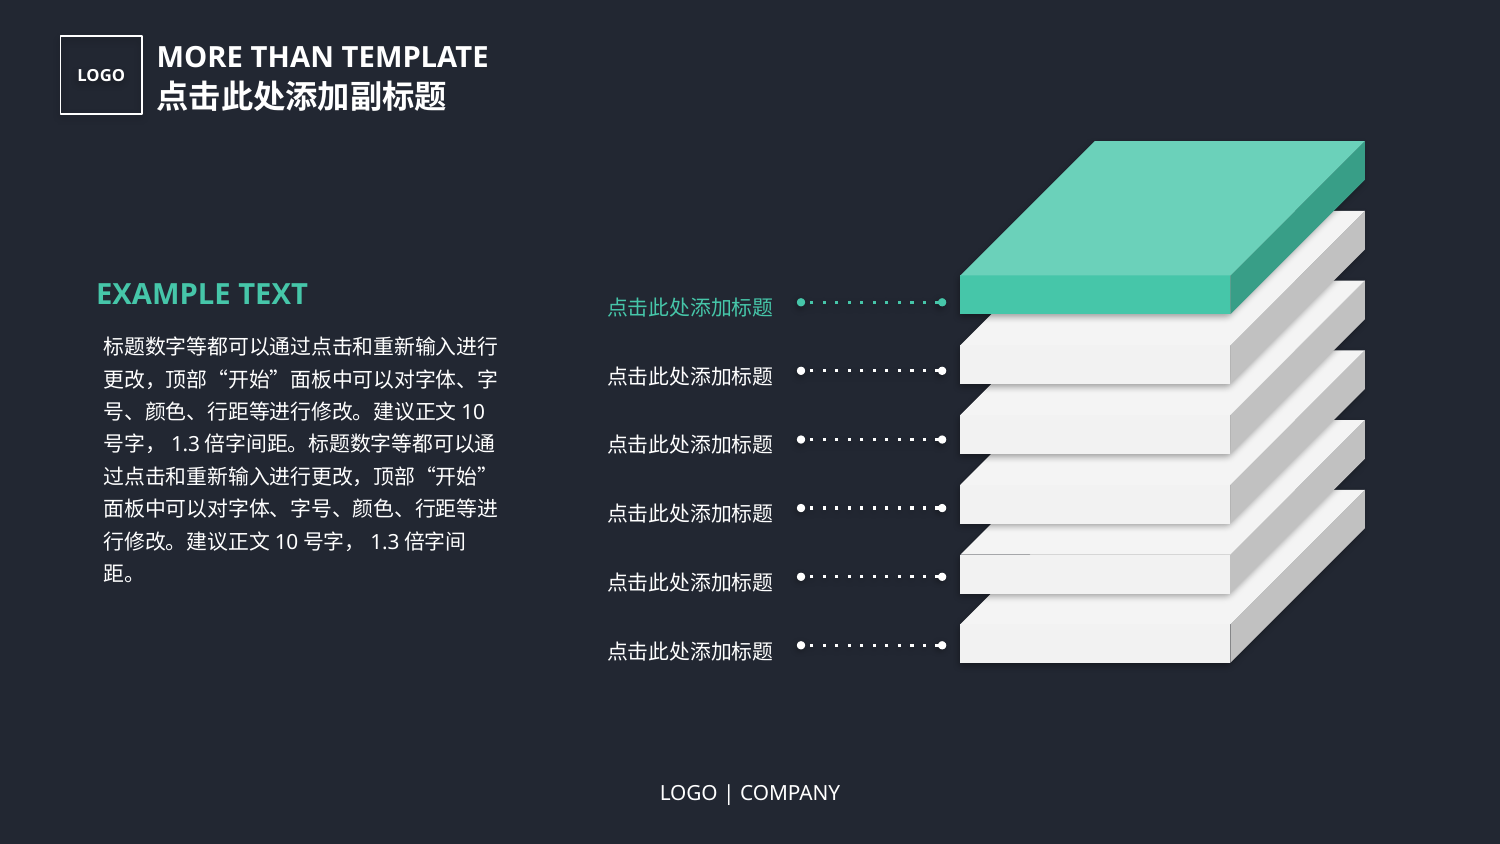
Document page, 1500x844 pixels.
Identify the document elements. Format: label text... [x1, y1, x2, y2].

text_box [964, 142, 1361, 274]
text_box [959, 279, 1366, 455]
text_box 点击此处添加标题 [575, 485, 788, 534]
text_box [964, 352, 1361, 484]
text_box 点击此处添加标题 [575, 554, 788, 602]
text_box 点击此处添加标题 [575, 348, 788, 396]
text_box [959, 349, 1366, 525]
text_box [964, 212, 1361, 344]
text_box EXAMPLE TEXT [81, 250, 324, 318]
text_box 标题数字等都可以通过点击和重新输入进行更改，顶部“开始”面板中可以对字体、字号、颜色、行距等进行修改。建议正文10号字，1.3倍字间距。标题数字等都可以通过点击和重新输入进行更改，顶部“开始”面板中可以对字体、字号、颜色、行距等进行修改。建议正文10号字，1.3倍字间距。 [89, 318, 517, 594]
text_box [959, 140, 1366, 315]
text_box MORE THAN TEMPLATE 点击此处添加副标题 [141, 26, 514, 123]
text_box 点击此处添加标题 [575, 623, 788, 671]
text_box [959, 210, 1366, 385]
text_box LOGO [60, 35, 143, 115]
text_box 点击此处添加标题 [575, 417, 788, 465]
text_box [965, 421, 1361, 553]
text_box [964, 491, 1361, 623]
text_box [959, 419, 1366, 595]
text_box [964, 282, 1361, 414]
text_box 点击此处添加标题 [575, 279, 788, 328]
text_box LOGO | COMPANY [588, 777, 912, 812]
text_box [959, 489, 1366, 664]
